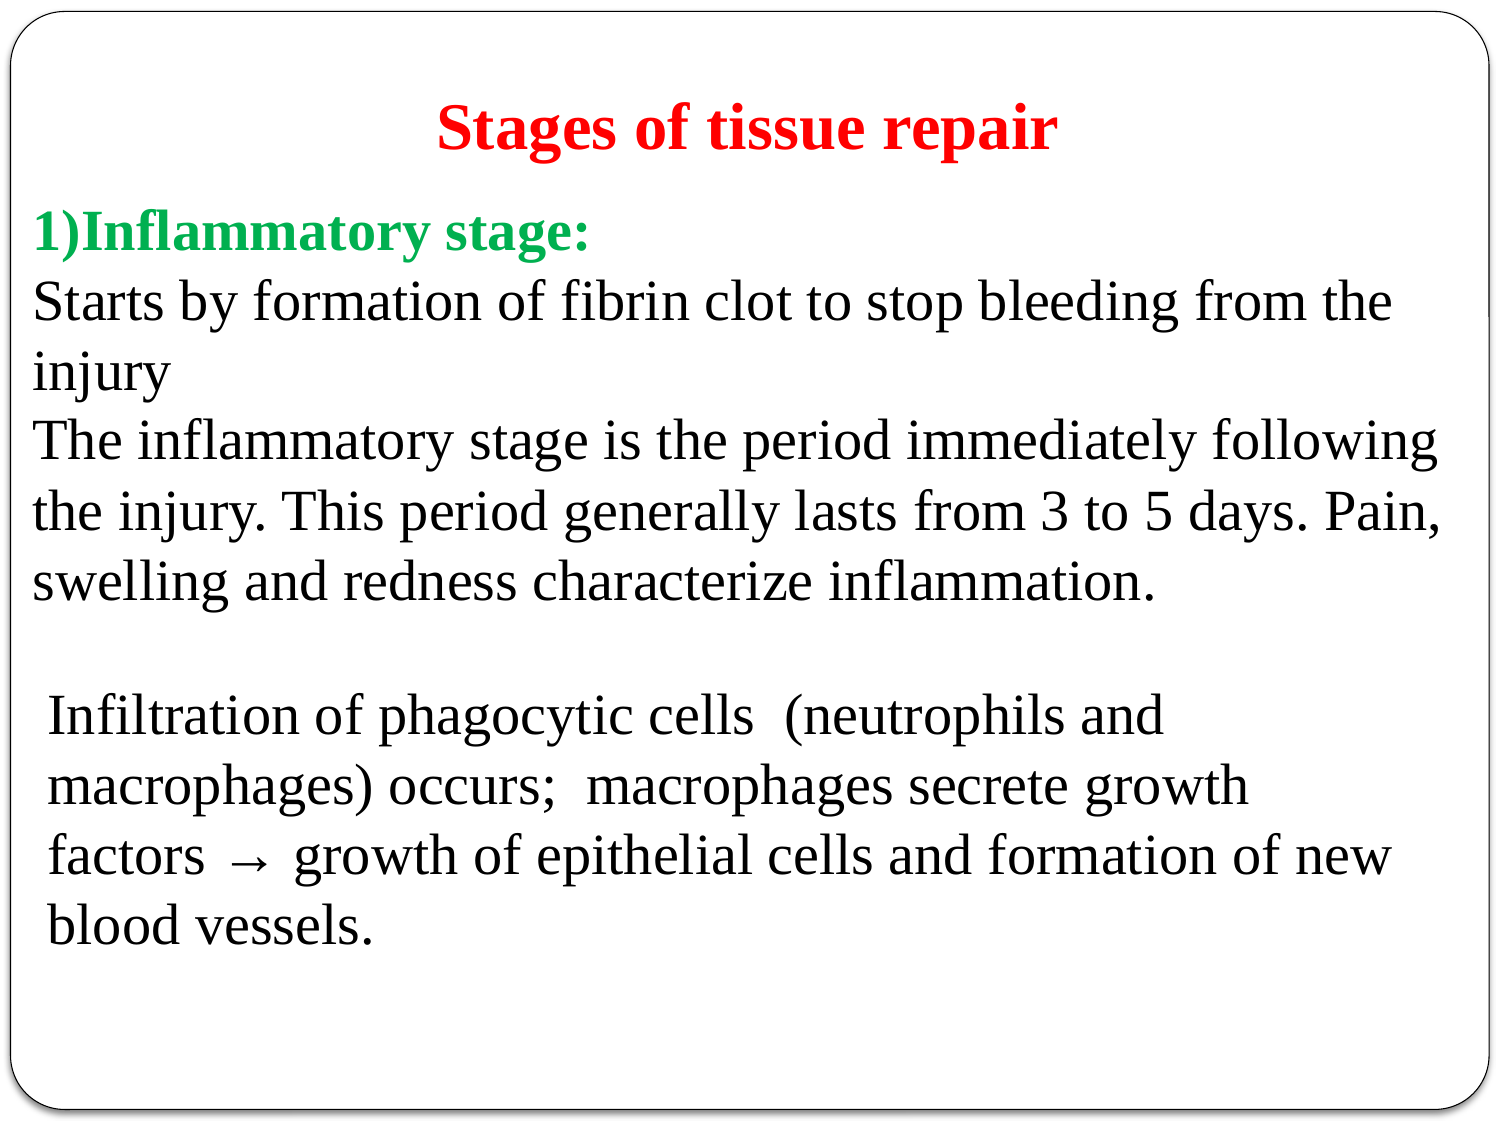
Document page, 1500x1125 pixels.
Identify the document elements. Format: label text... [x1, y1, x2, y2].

text_box Stages of tissue repair [64, 0, 1415, 114]
text_box 1)Inflammatory stage: Starts by formation of fibrin clot to stop bleeding from the injury The inflammatory stage is the period immediately following the injury. This period generally lasts from 3 to 5 days. Pain, swelling and redness characterize inflammation. [17, 184, 1471, 620]
text_box Infiltration of phagocytic cells (neutrophils and macrophages) occurs; macrophages secrete growth factors → growth of epithelial cells and formation of new blood vessels. [32, 668, 1415, 1034]
